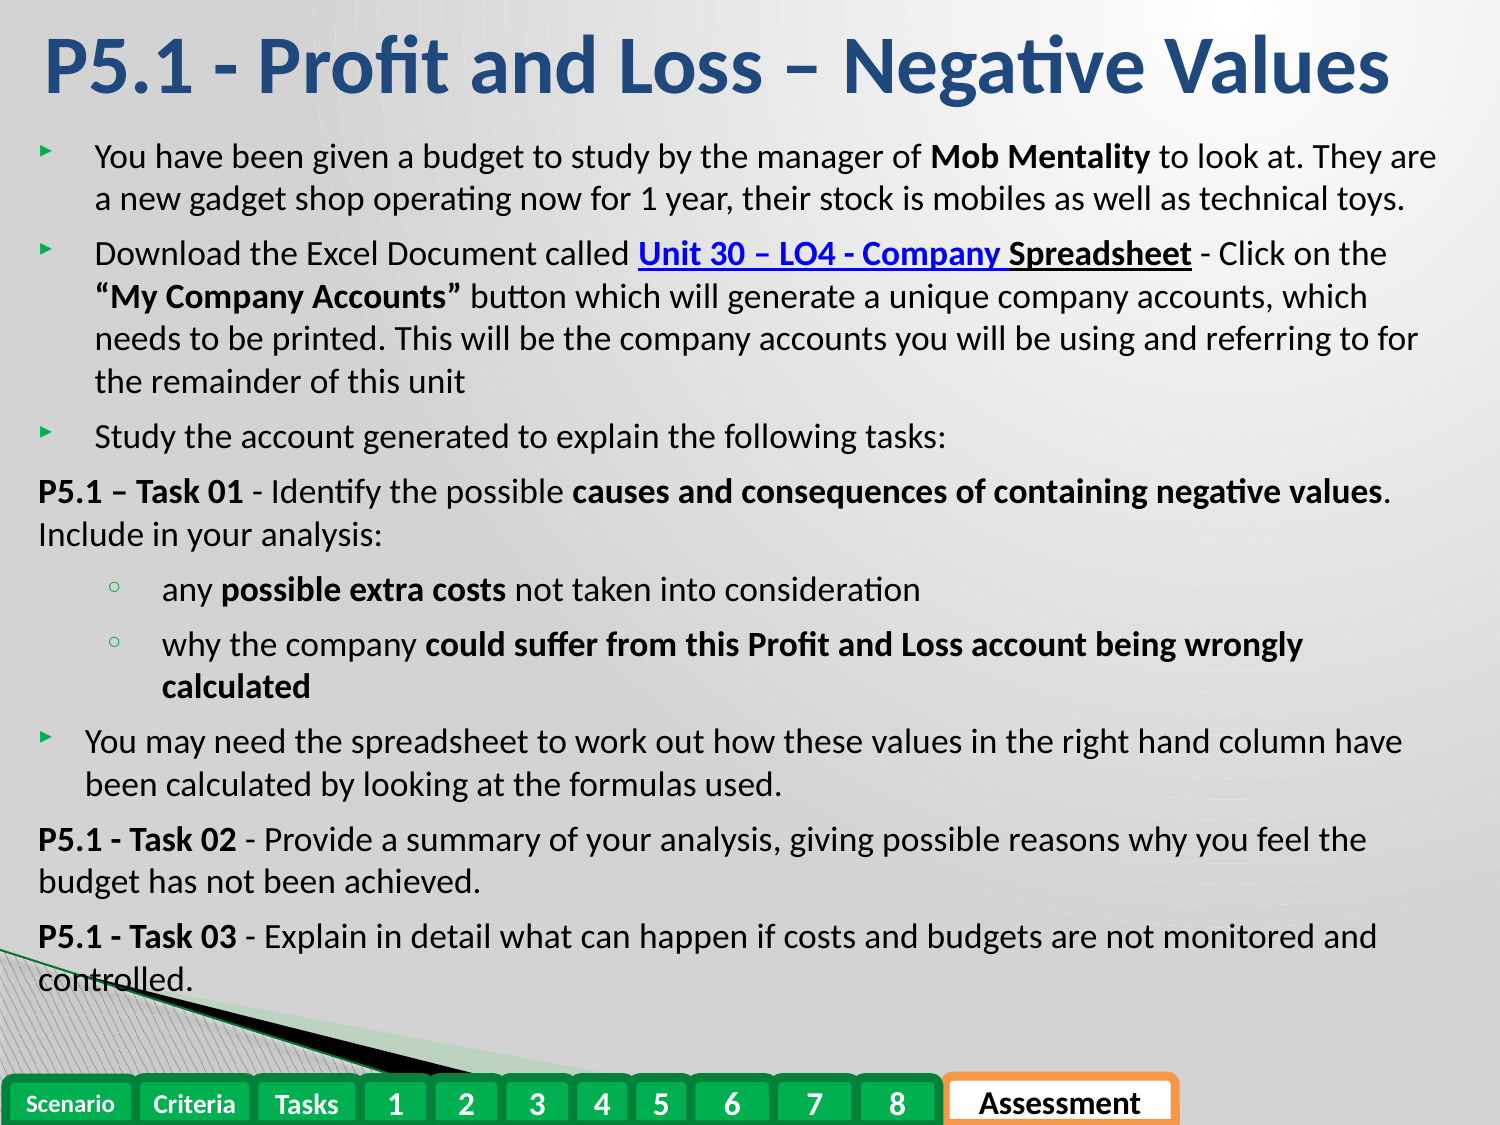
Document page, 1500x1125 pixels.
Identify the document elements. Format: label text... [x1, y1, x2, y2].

text_box P5.1 - Profit and Loss – Negative Values [29, 7, 1459, 114]
list You have been given a budget to study by the manager of Mob Mentality to look at. They are a new gadget shop operating now for 1 year, their stock is mobiles as well as technical toys. Download the Excel Document called Unit 30 – LO4 - Company Spreadsheet - Click on the “My Company Accounts” button which will generate a unique company accounts, which needs to be printed. This will be the company accounts you will be using and referring to for the remainder of this unit Study the account generated to explain the following tasks: P5.1 – Task 01 - Identify the possible causes and consequences of containing negative values. Include in your analysis: any possible extra costs not taken into consideration why the company could suffer from this Profit and Loss account being wrongly calculated You may need the spreadsheet to work out how these values in the right hand column have been calculated by looking at the formulas used. P5.1 - Task 02 - Provide a summary of your analysis, giving possible reasons why you feel the budget has not been achieved. P5.1 - Task 03 - Explain in detail what can happen if costs and budgets are not monitored and controlled. [23, 125, 1465, 1016]
